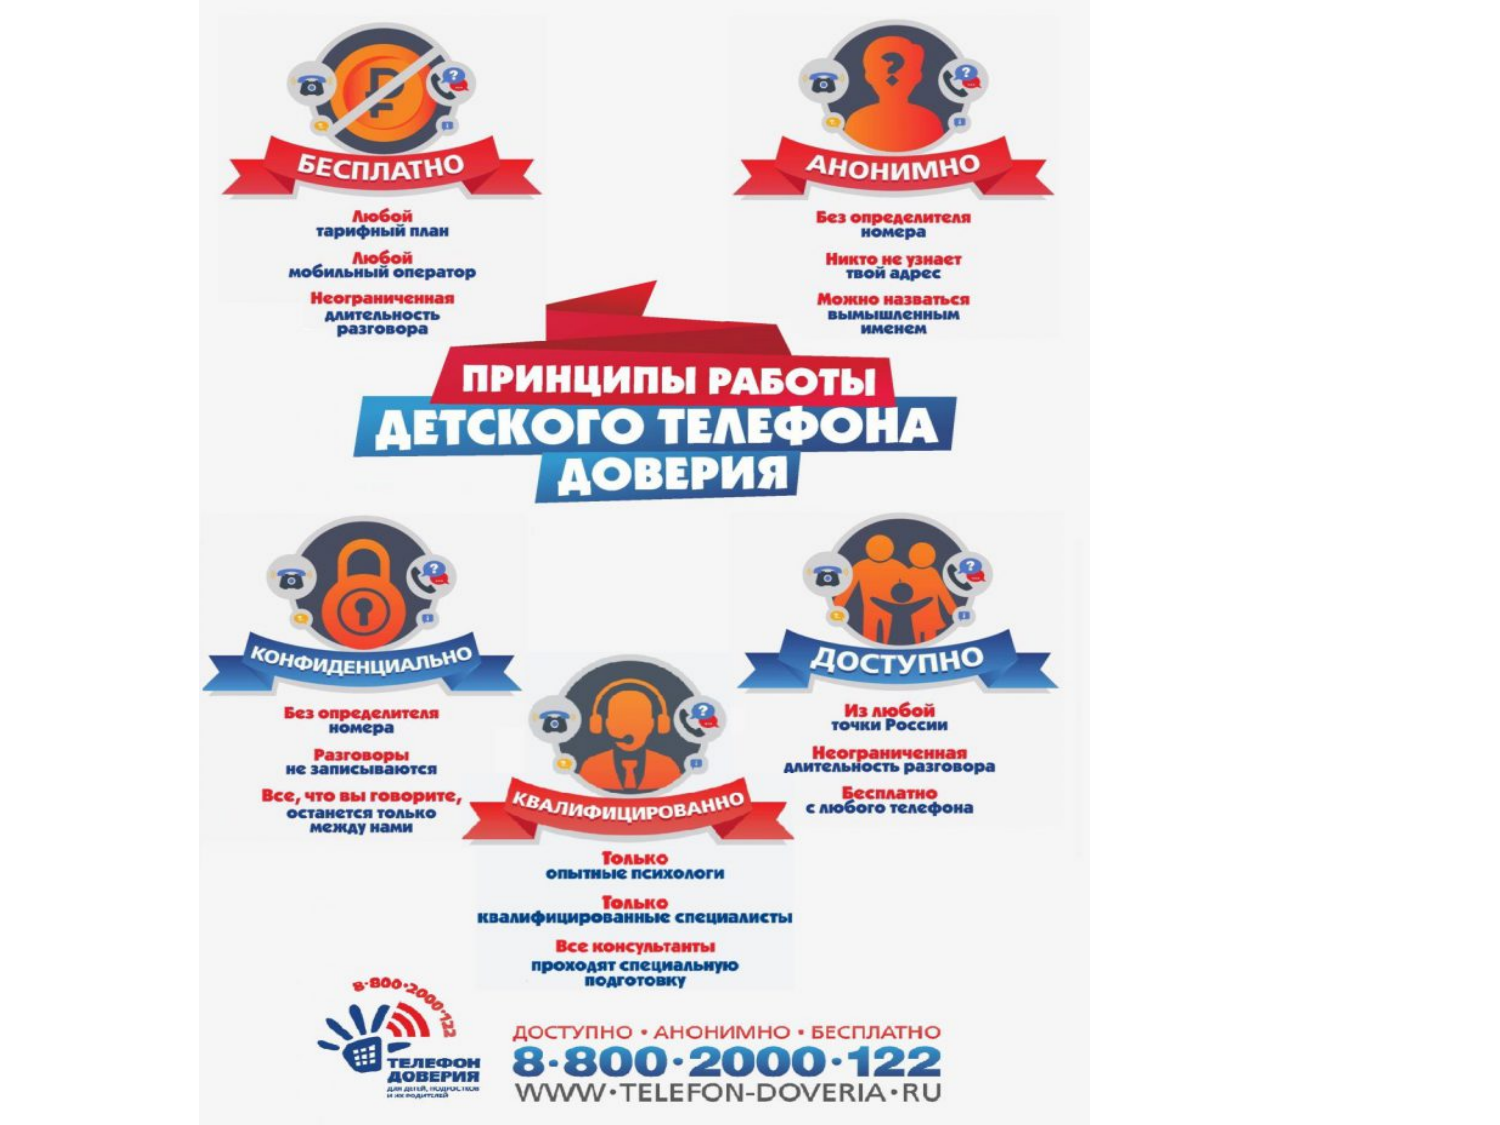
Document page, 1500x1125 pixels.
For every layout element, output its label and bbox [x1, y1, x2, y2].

picture [198, 0, 1091, 1125]
